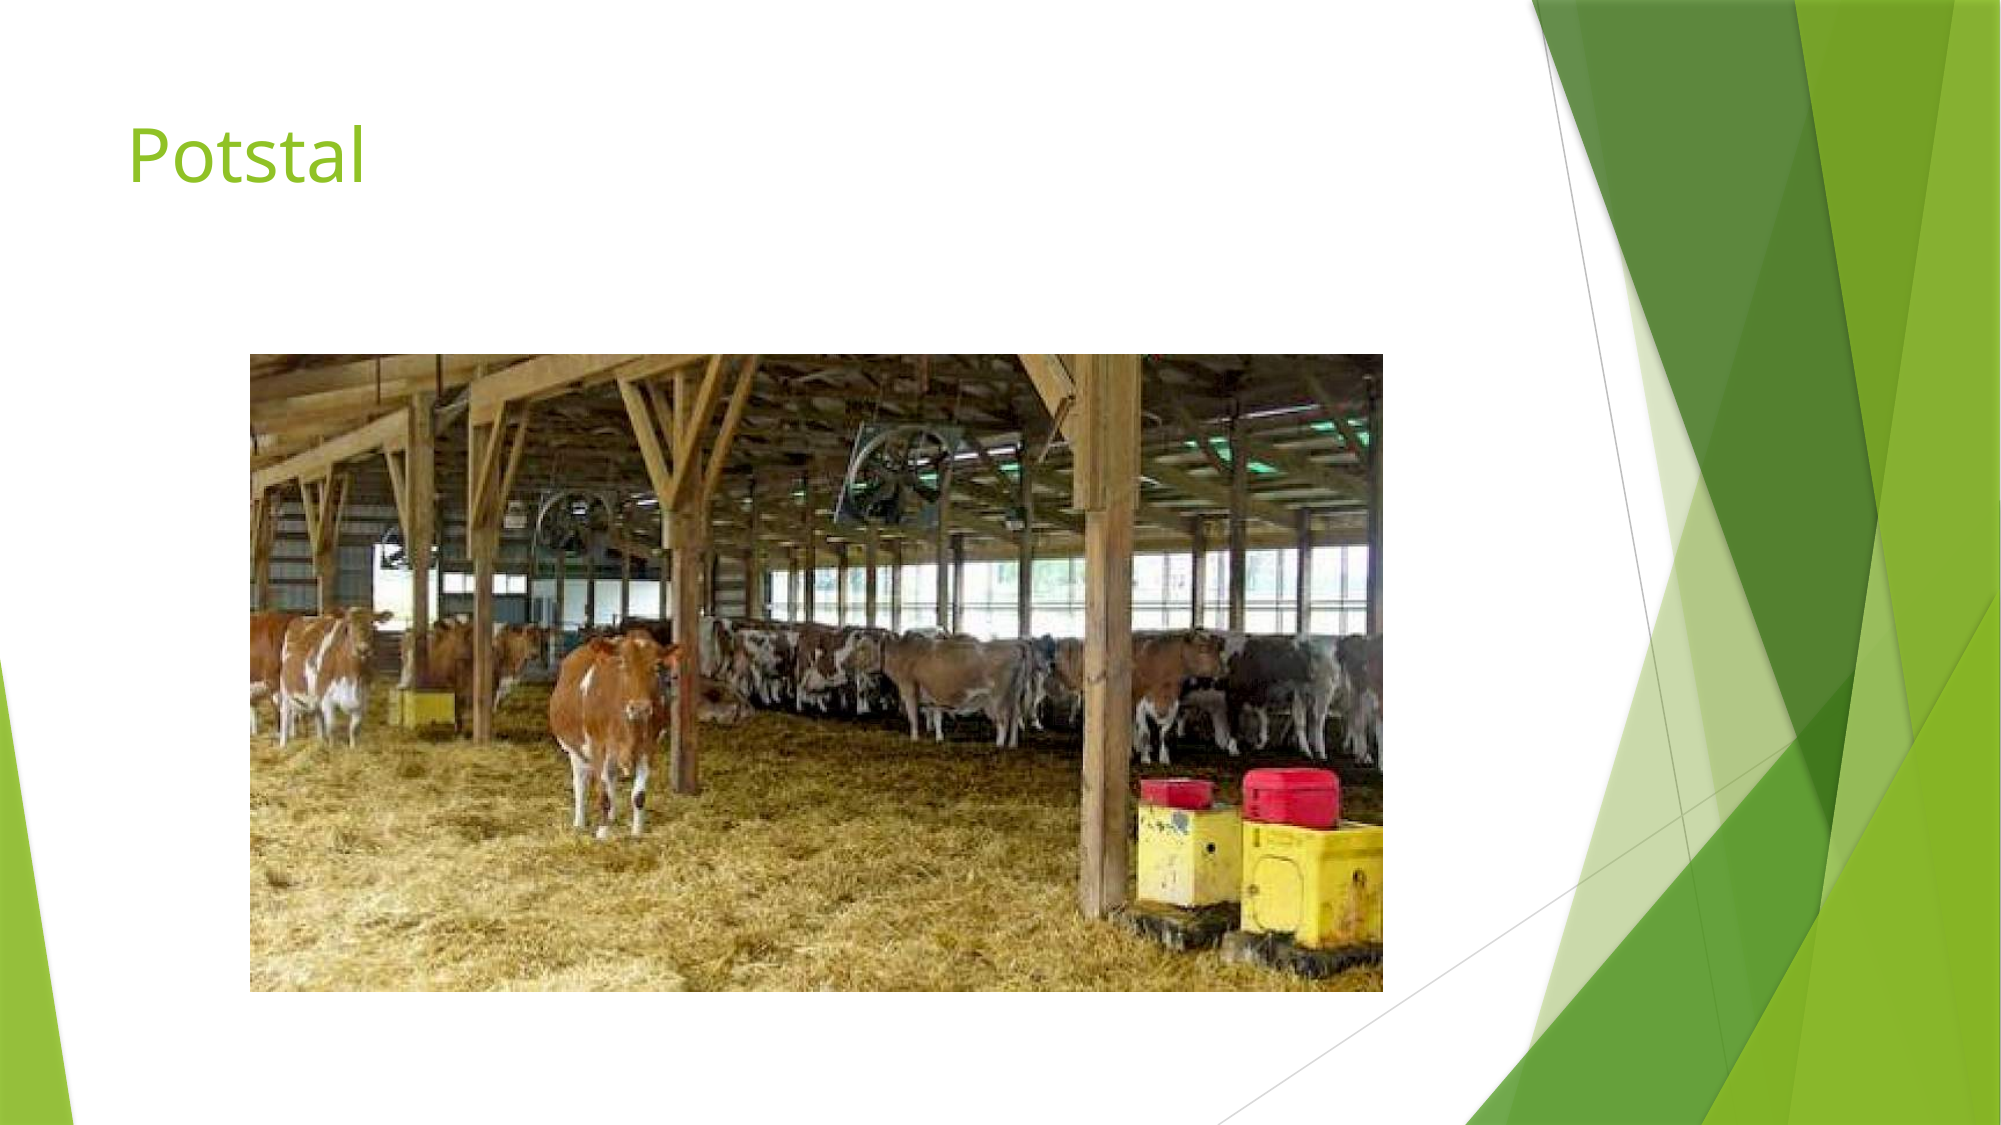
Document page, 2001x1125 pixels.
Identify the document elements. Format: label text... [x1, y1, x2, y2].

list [249, 353, 1383, 992]
title Potstal [111, 99, 1522, 317]
